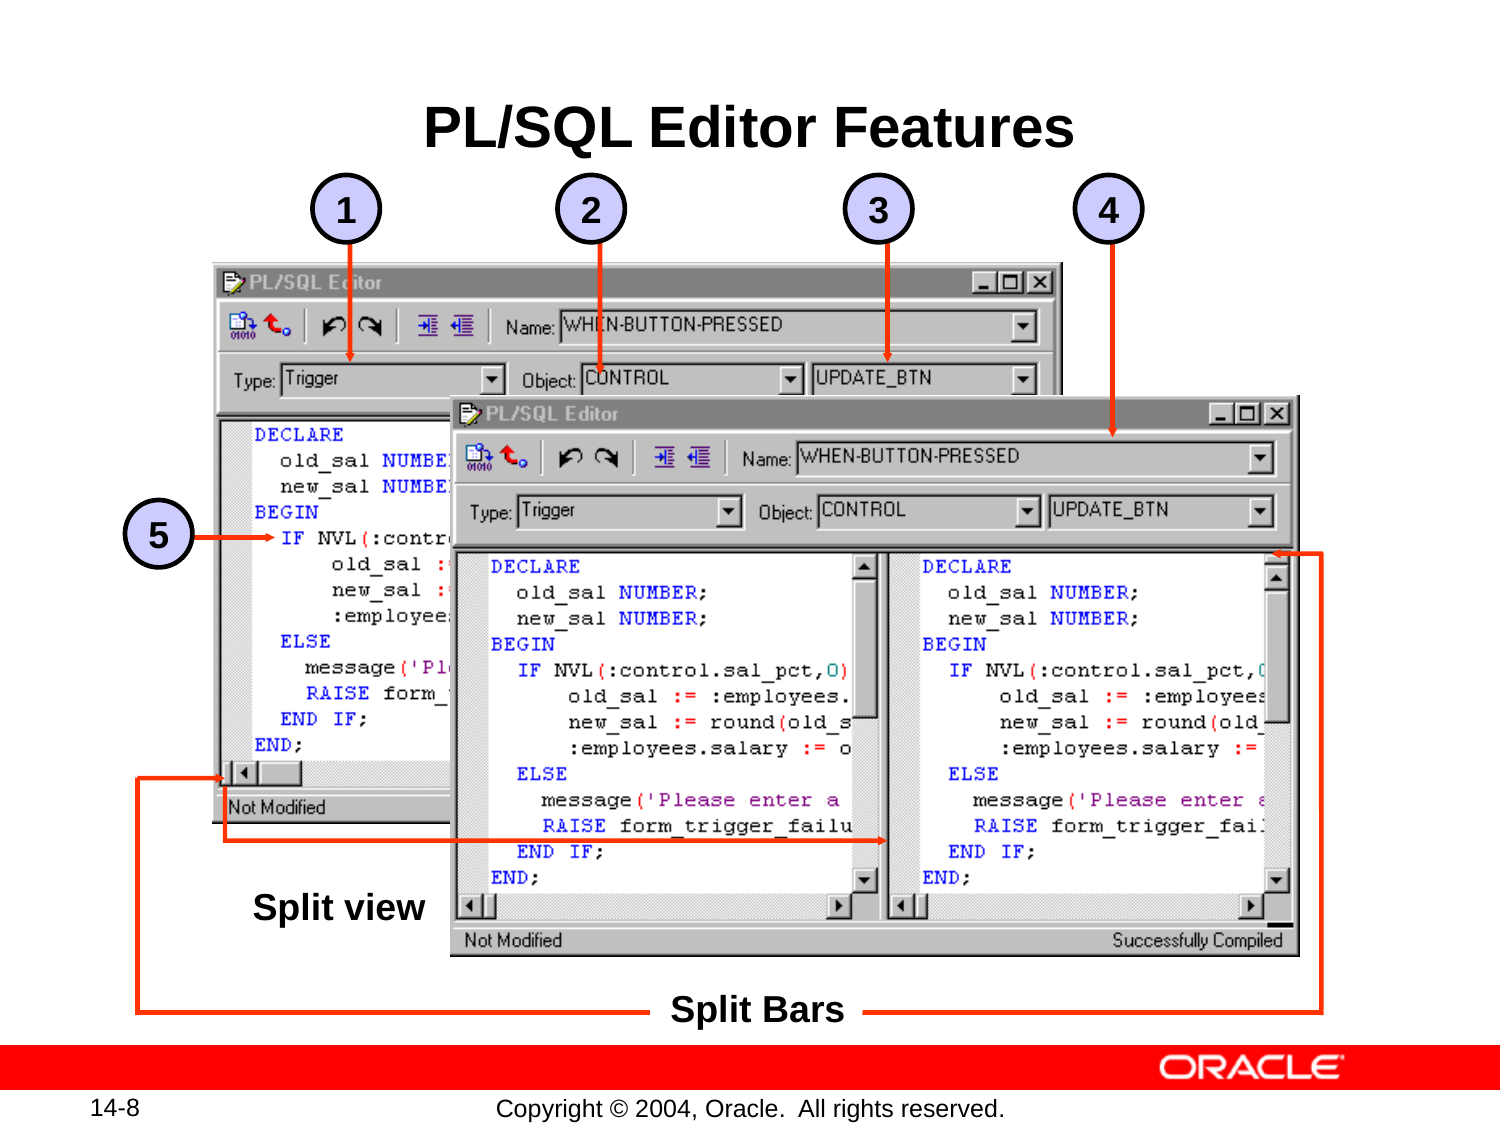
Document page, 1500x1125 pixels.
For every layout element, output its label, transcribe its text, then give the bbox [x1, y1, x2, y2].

text_box 4 [1074, 174, 1143, 243]
picture [212, 262, 1301, 957]
text_box 1 [312, 174, 380, 243]
text_box 2 [557, 174, 625, 243]
title PL/SQL Editor Features [149, 87, 1351, 232]
text_box 5 [124, 499, 193, 568]
text_box Split Bars [655, 977, 861, 1038]
text_box 3 [845, 174, 913, 243]
text_box Split view [237, 874, 441, 936]
